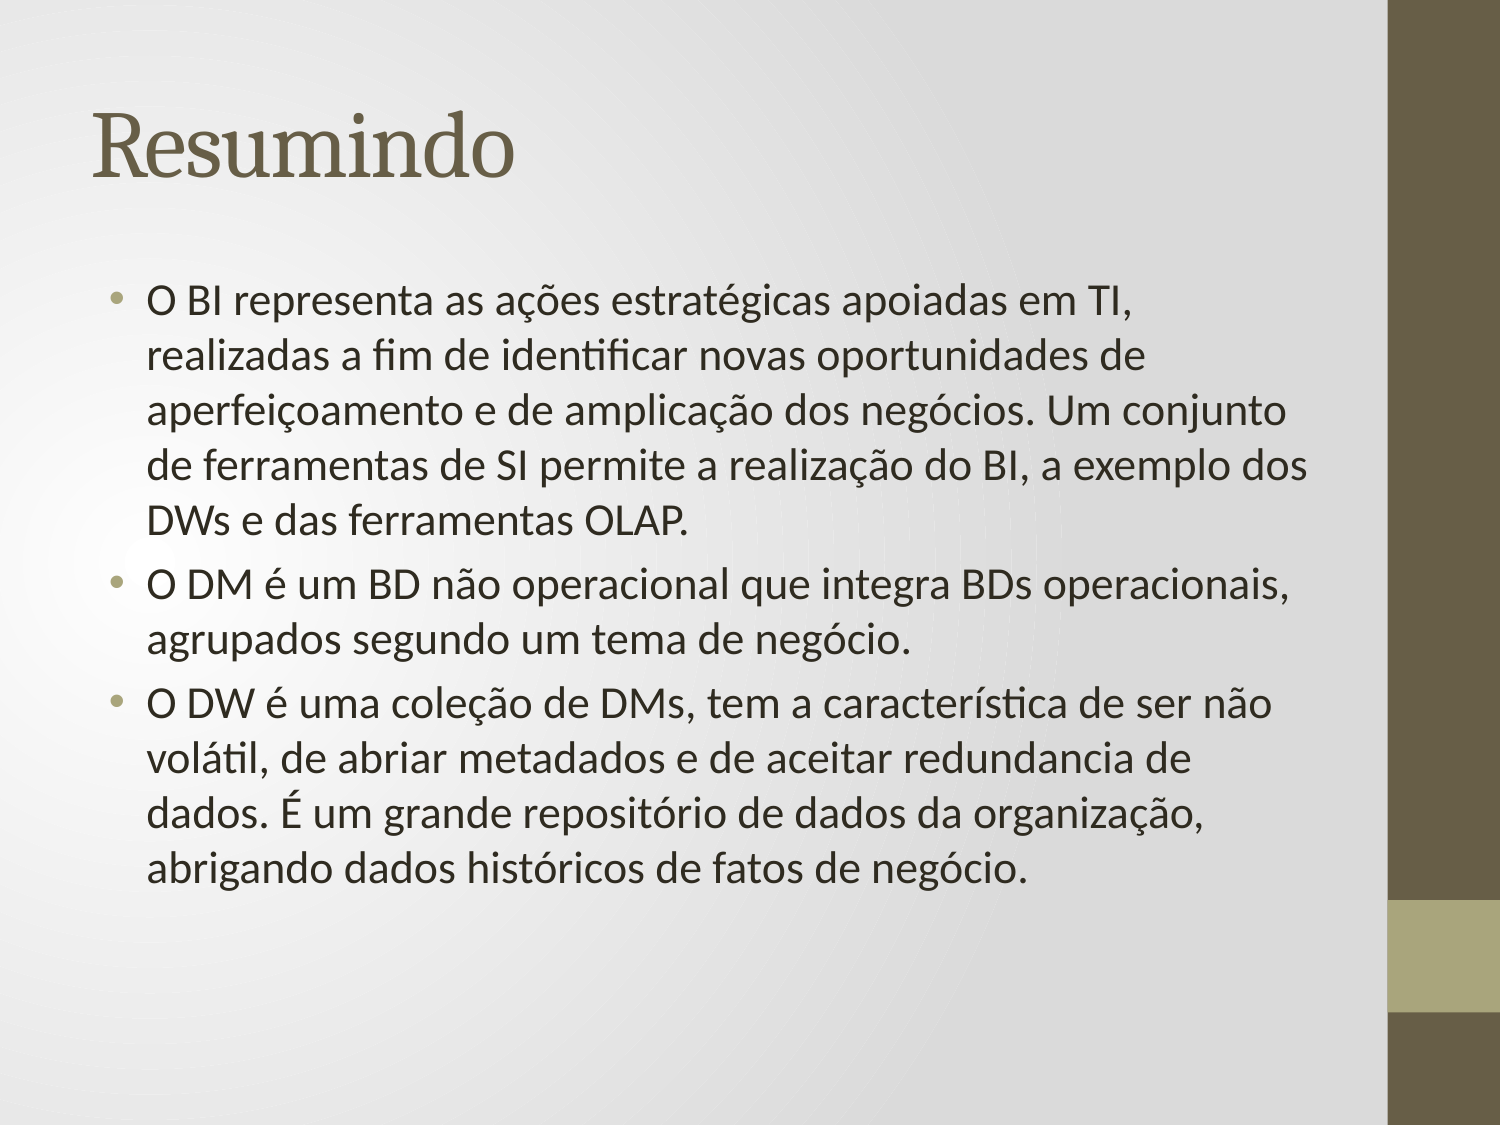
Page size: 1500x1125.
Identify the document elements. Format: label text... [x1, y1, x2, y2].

list O BI representa as ações estratégicas apoiadas em TI, realizadas a fim de identificar novas oportunidades de aperfeiçoamento e de amplicação dos negócios. Um conjunto de ferramentas de SI permite a realização do BI, a exemplo dos DWs e das ferramentas OLAP. O DM é um BD não operacional que integra BDs operacionais, agrupados segundo um tema de negócio. O DW é uma coleção de DMs, tem a característica de ser não volátil, de abriar metadados e de aceitar redundancia de dados. É um grande repositório de dados da organização, abrigando dados históricos de fatos de negócio. [75, 262, 1325, 1050]
title Resumindo [75, 45, 1325, 233]
